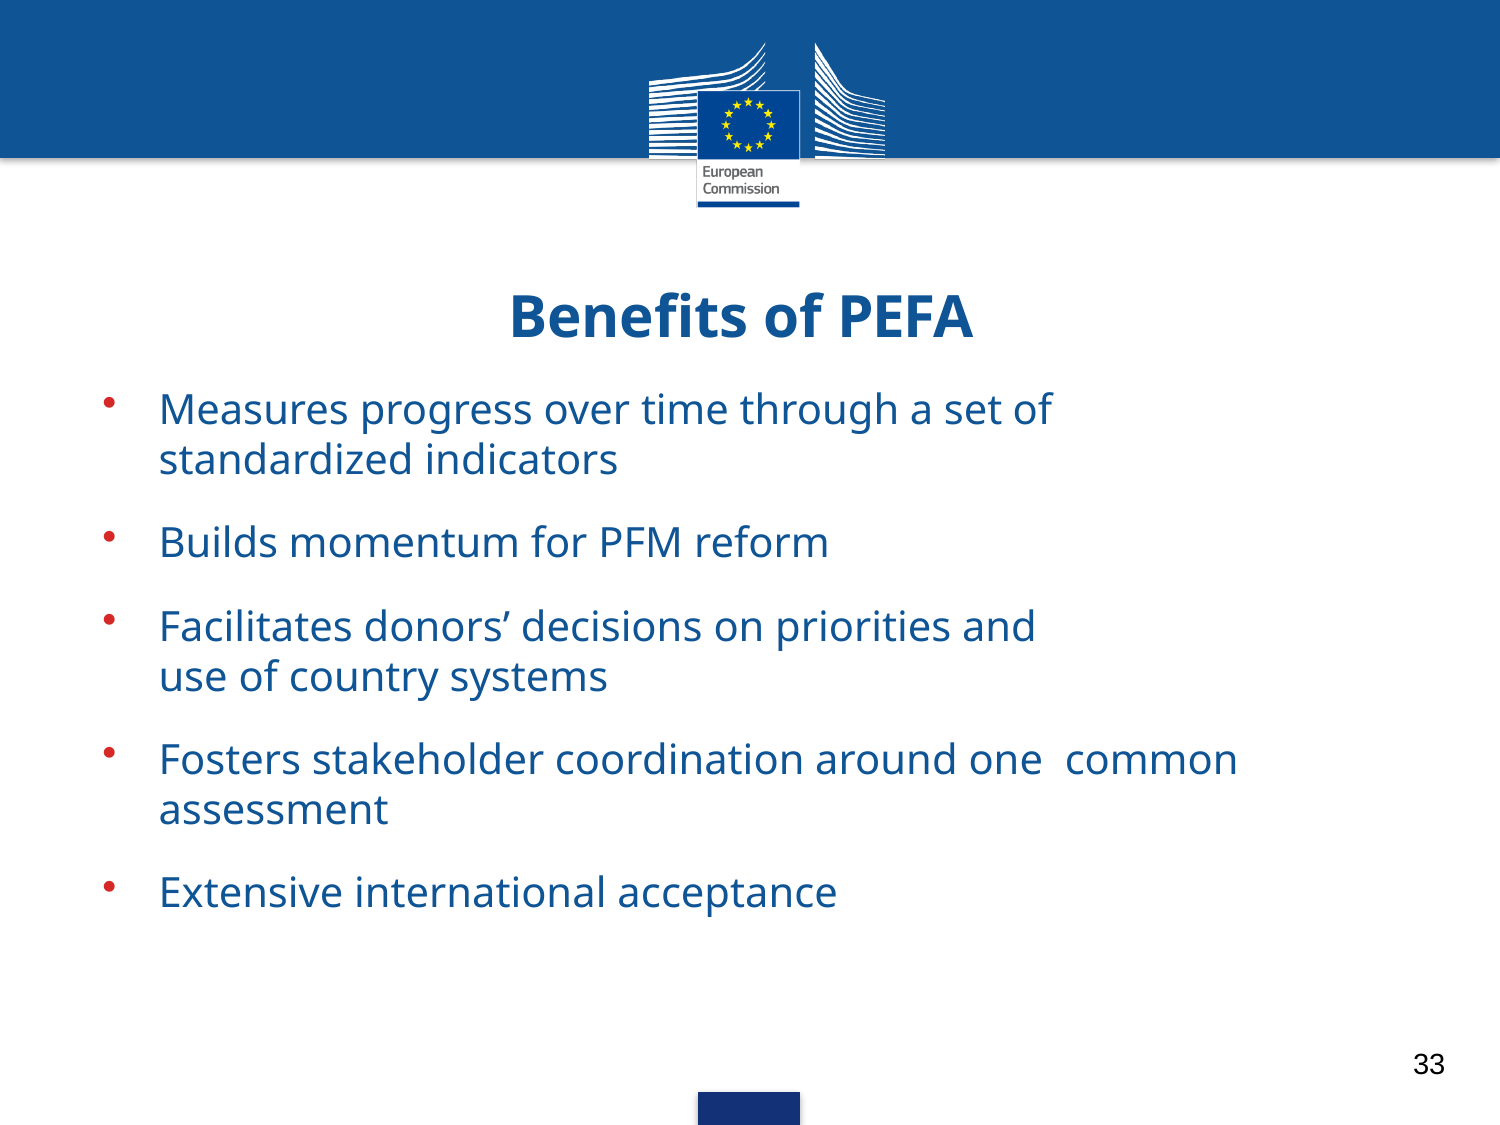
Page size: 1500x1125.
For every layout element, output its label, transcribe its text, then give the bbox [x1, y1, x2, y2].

text_box Measures progress over time through a set of standardized indicators Builds momentum for PFM reform Facilitates donors’ decisions on priorities and use of country systems Fosters stakeholder coordination around one common assessment Extensive international acceptance [100, 382, 1328, 917]
title Benefits of PEFA [64, 184, 1416, 409]
slide_number 33 [1380, 1057, 1446, 1125]
picture [649, 42, 885, 184]
